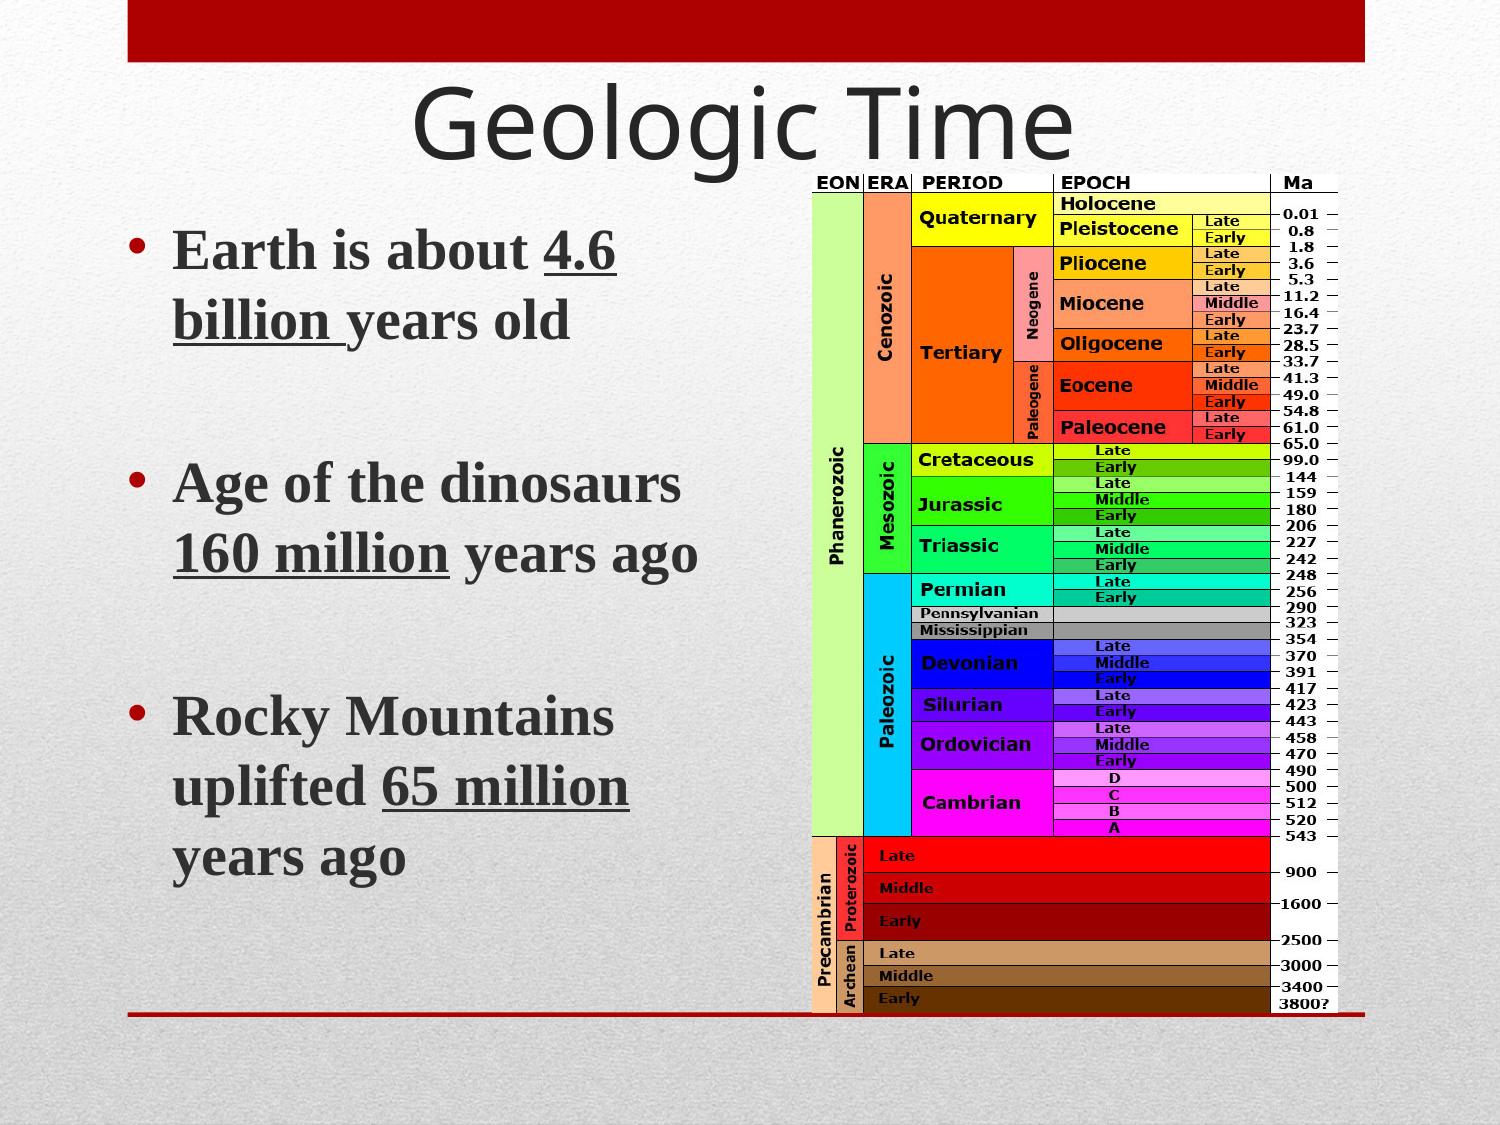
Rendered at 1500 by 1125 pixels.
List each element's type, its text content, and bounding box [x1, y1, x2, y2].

picture [811, 174, 1339, 1014]
title Geologic Time [174, 37, 1313, 188]
list Earth is about 4.6 billion years old Age of the dinosaurs 160 million years ago Rocky Mountains uplifted 65 million years ago [112, 174, 788, 994]
